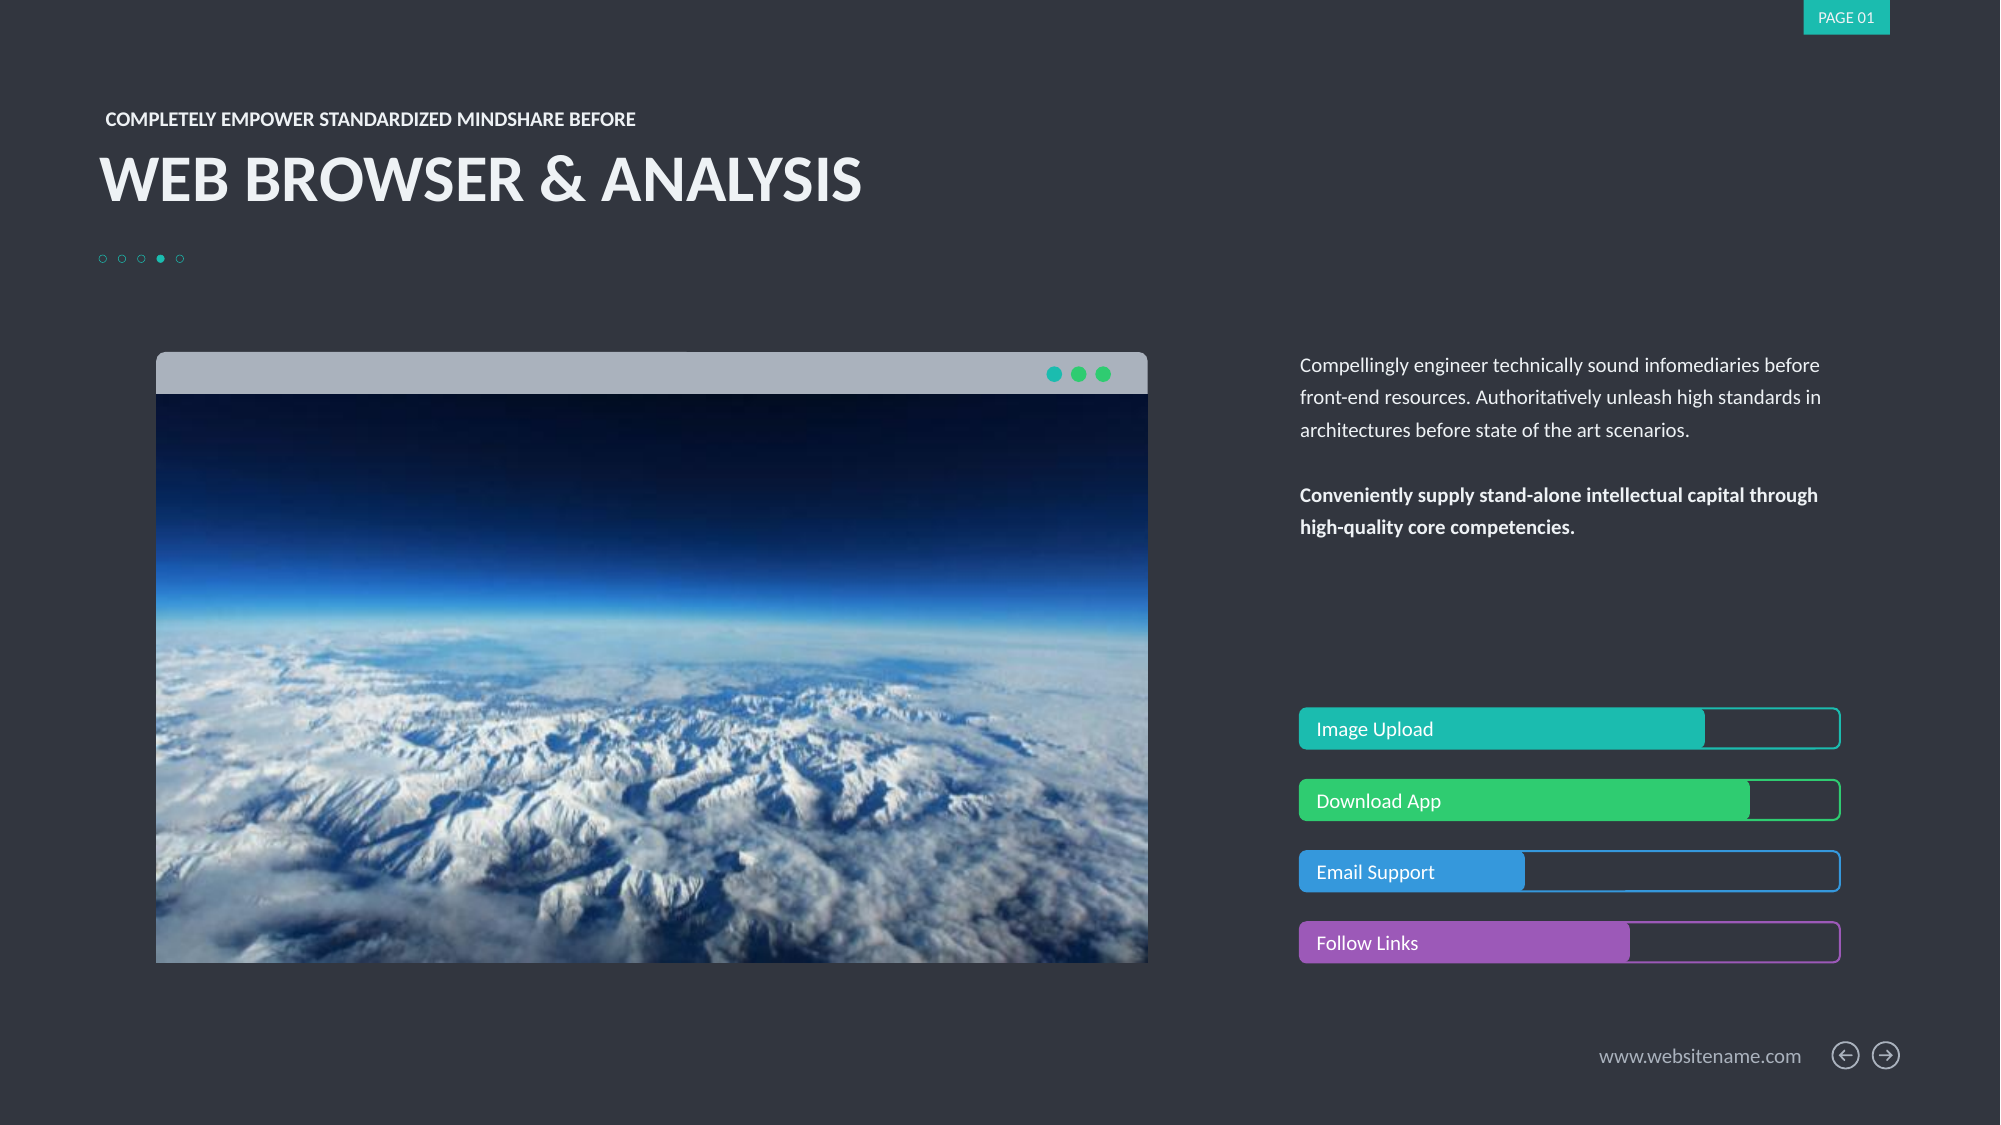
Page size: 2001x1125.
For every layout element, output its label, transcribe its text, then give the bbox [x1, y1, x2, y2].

text_box [1871, 1041, 1900, 1070]
picture [156, 394, 1148, 963]
text_box Download App [1298, 778, 1751, 822]
text_box [1701, 707, 1841, 750]
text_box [98, 254, 184, 263]
text_box [1831, 1041, 1860, 1070]
text_box PAGE 01 [1803, 0, 1890, 35]
text_box www.websitename.com [1584, 1035, 1817, 1075]
text_box WEB BROWSER & ANALYSIS [84, 127, 879, 223]
text_box Compellingly engineer technically sound infomediaries before front-end resources. Authoritatively unleash high standards in architectures before state of the art scenarios. Conveniently supply stand-alone intellectual capital through high-quality core competencies. [1285, 336, 1844, 546]
text_box Email Support [1298, 850, 1526, 893]
text_box [1744, 778, 1841, 822]
text_box [1625, 921, 1841, 964]
text_box Image Upload [1298, 707, 1706, 750]
text_box Follow Links [1298, 921, 1631, 964]
text_box [1520, 850, 1841, 893]
text_box COMPLETELY EMPOWER STANDARDIZED MINDSHARE BEFORE [90, 97, 651, 138]
